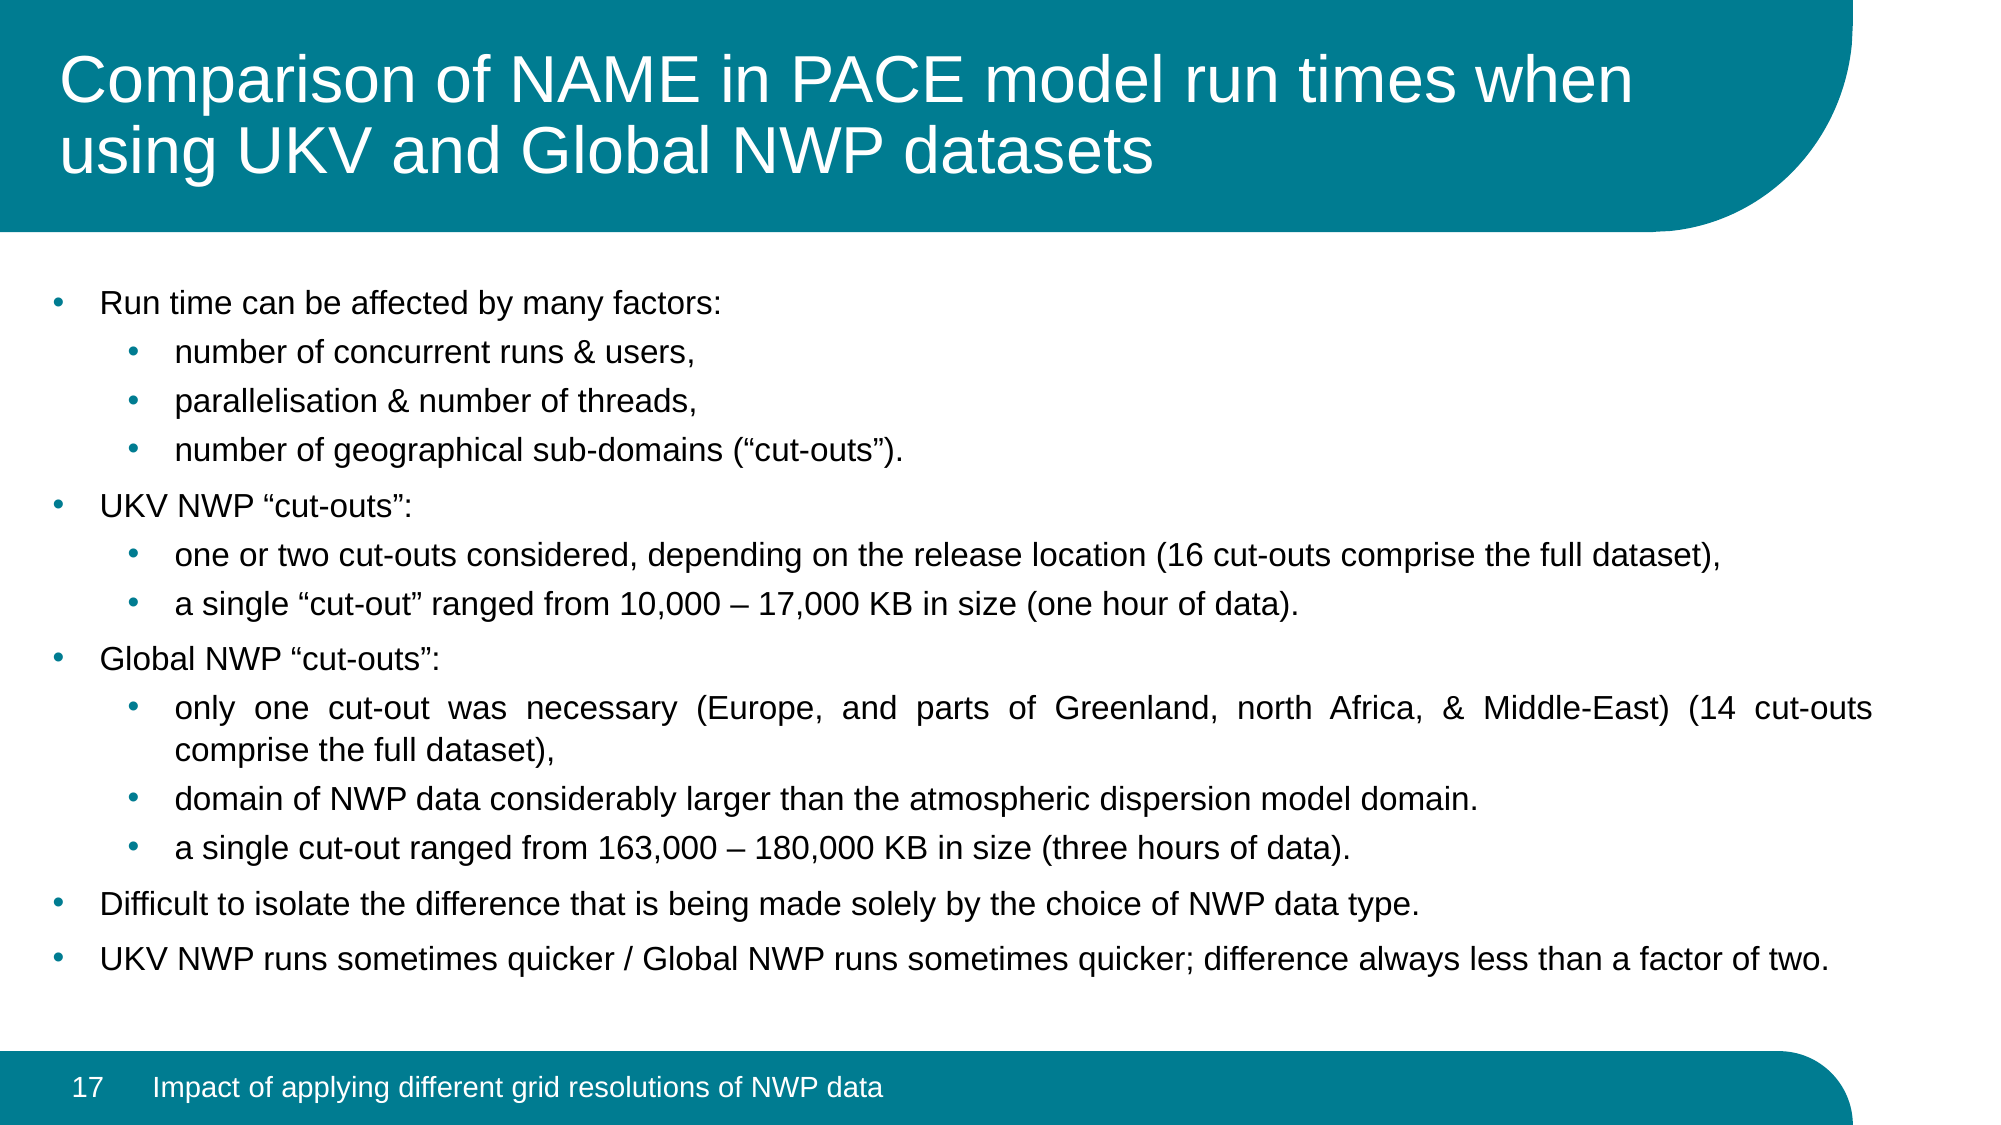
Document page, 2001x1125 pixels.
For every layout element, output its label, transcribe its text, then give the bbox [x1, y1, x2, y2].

slide_number 17 [21, 1056, 120, 1117]
list Run time can be affected by many factors: number of concurrent runs & users, parallelisation & number of threads, number of geographical sub-domains (“cut-outs”). UKV NWP “cut-outs”: one or two cut-outs considered, depending on the release location (16 cut-outs comprise the full dataset), a single “cut-out” ranged from 10,000 – 17,000 KB in size (one hour of data). Global NWP “cut-outs”: only one cut-out was necessary (Europe, and parts of Greenland, north Africa, & Middle-East) (14 cut-outs comprise the full dataset), domain of NWP data considerably larger than the atmospheric dispersion model domain. a single cut-out ranged from 163,000 – 180,000 KB in size (three hours of data). Difficult to isolate the difference that is being made solely by the choice of NWP data type. UKV NWP runs sometimes quicker / Global NWP runs sometimes quicker; difference always less than a factor of two. [0, 271, 1892, 1025]
title Comparison of NAME in PACE model run times when using UKV and Global NWP datasets [44, 37, 1770, 197]
footer Impact of applying different grid resolutions of NWP data [137, 1056, 1780, 1116]
